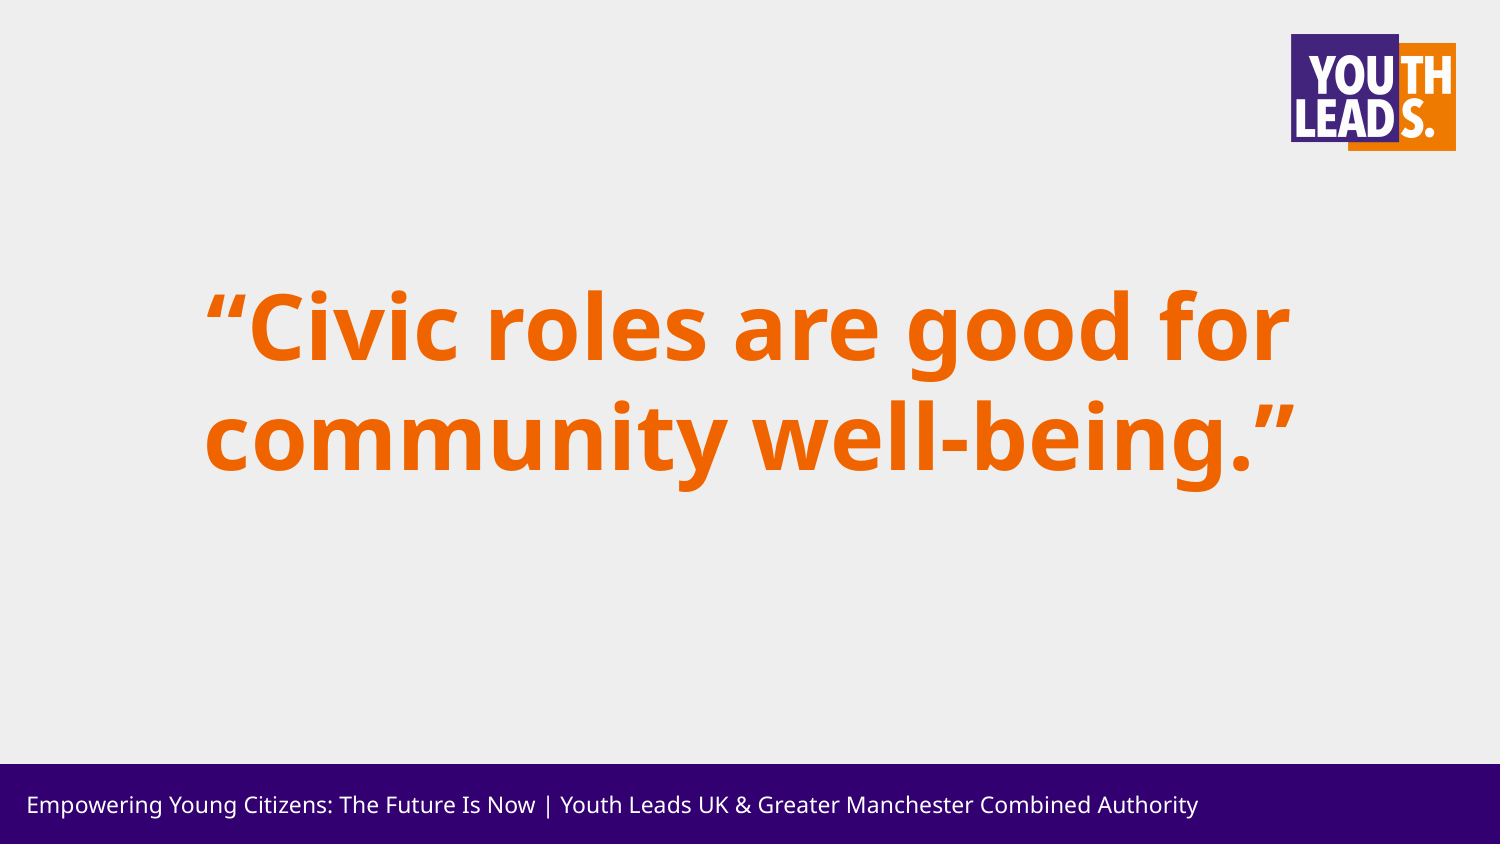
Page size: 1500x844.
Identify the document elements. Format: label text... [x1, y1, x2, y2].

picture [1291, 34, 1456, 151]
title “Civic roles are good for community well-being.” [51, 181, 1449, 504]
